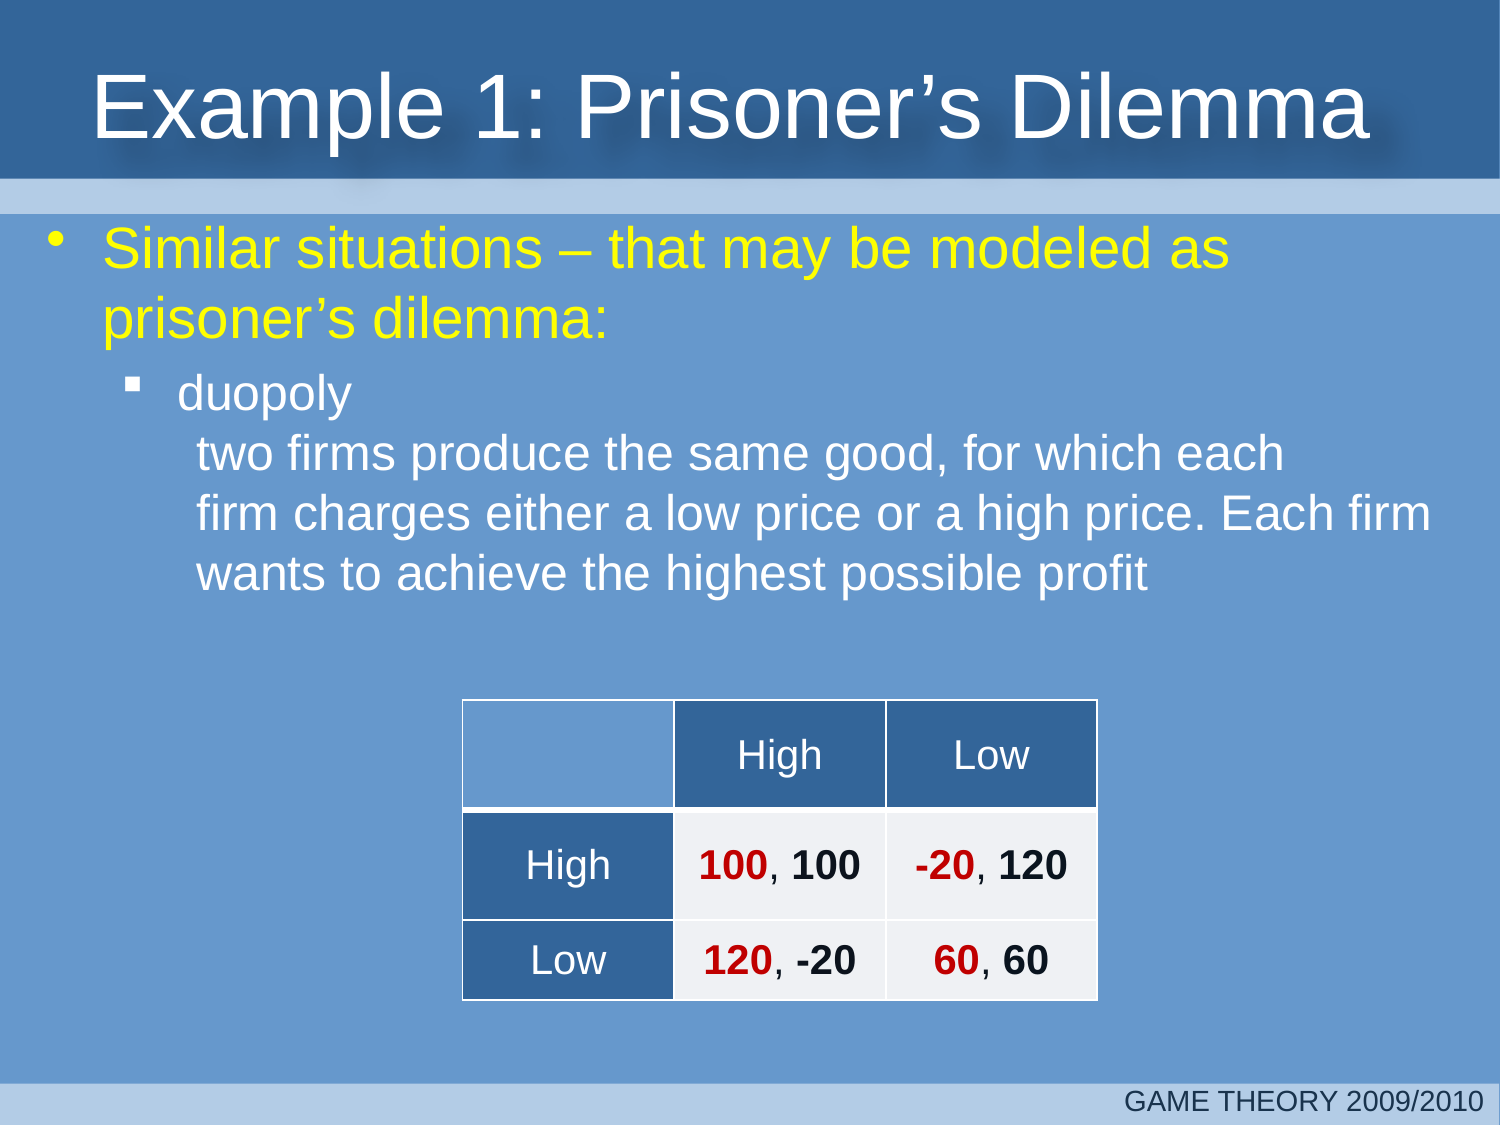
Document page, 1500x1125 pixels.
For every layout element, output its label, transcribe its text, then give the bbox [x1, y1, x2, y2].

table_cell 120, -20 [675, 921, 885, 999]
table_header High [675, 701, 885, 807]
text_box GAME THEORY 2009/2010 [1109, 1075, 1500, 1125]
table_cell 60, 60 [887, 921, 1096, 999]
table_cell High [463, 813, 673, 919]
text_box Similar situations – that may be modeled as prisoner’s dilemma: duopoly two firms produce the same good, for which each firm charges either a low price or a high price. Each firm wants to achieve the highest possible profit [31, 203, 1469, 641]
table_cell 100, 100 [675, 813, 885, 919]
table_cell -20, 120 [887, 813, 1096, 919]
table_cell Low [463, 921, 673, 999]
table_header [463, 701, 673, 807]
table_header Low [887, 701, 1096, 807]
title Example 1: Prisoner’s Dilemma [74, 42, 1436, 162]
